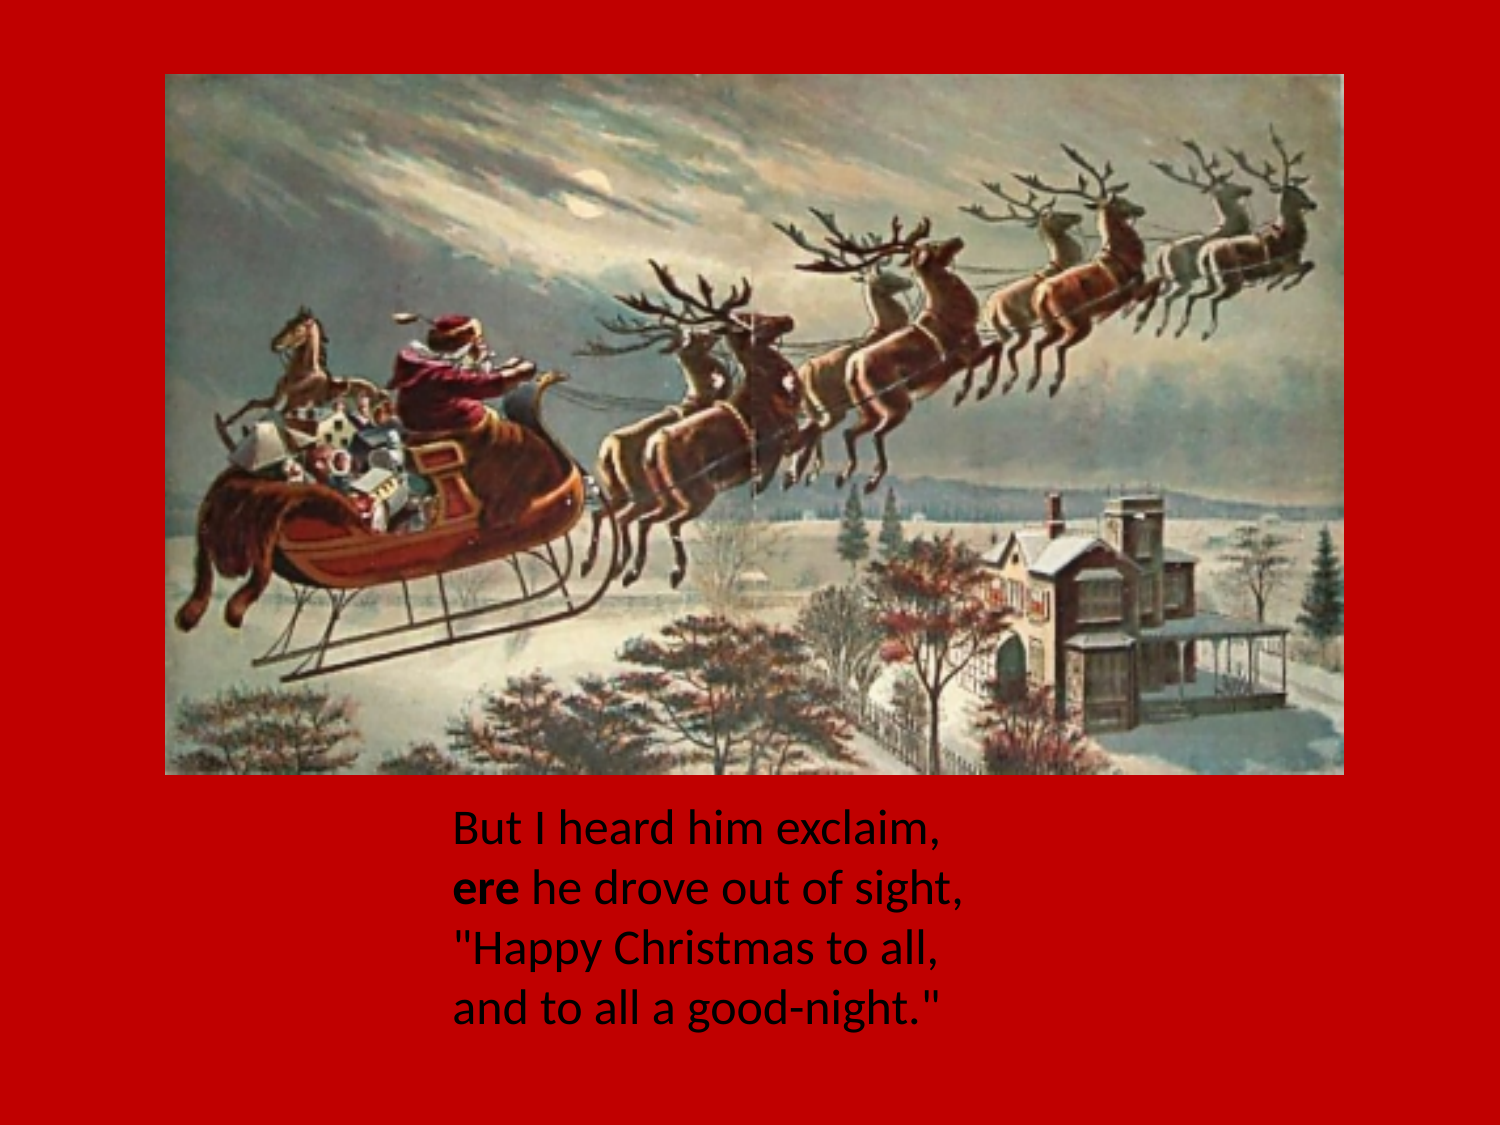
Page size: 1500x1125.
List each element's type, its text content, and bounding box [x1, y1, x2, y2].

picture [165, 74, 1345, 776]
text_box But I heard him exclaim, ere he drove out of sight, "Happy Christmas to all, and to all a good-night." [437, 787, 1000, 1088]
